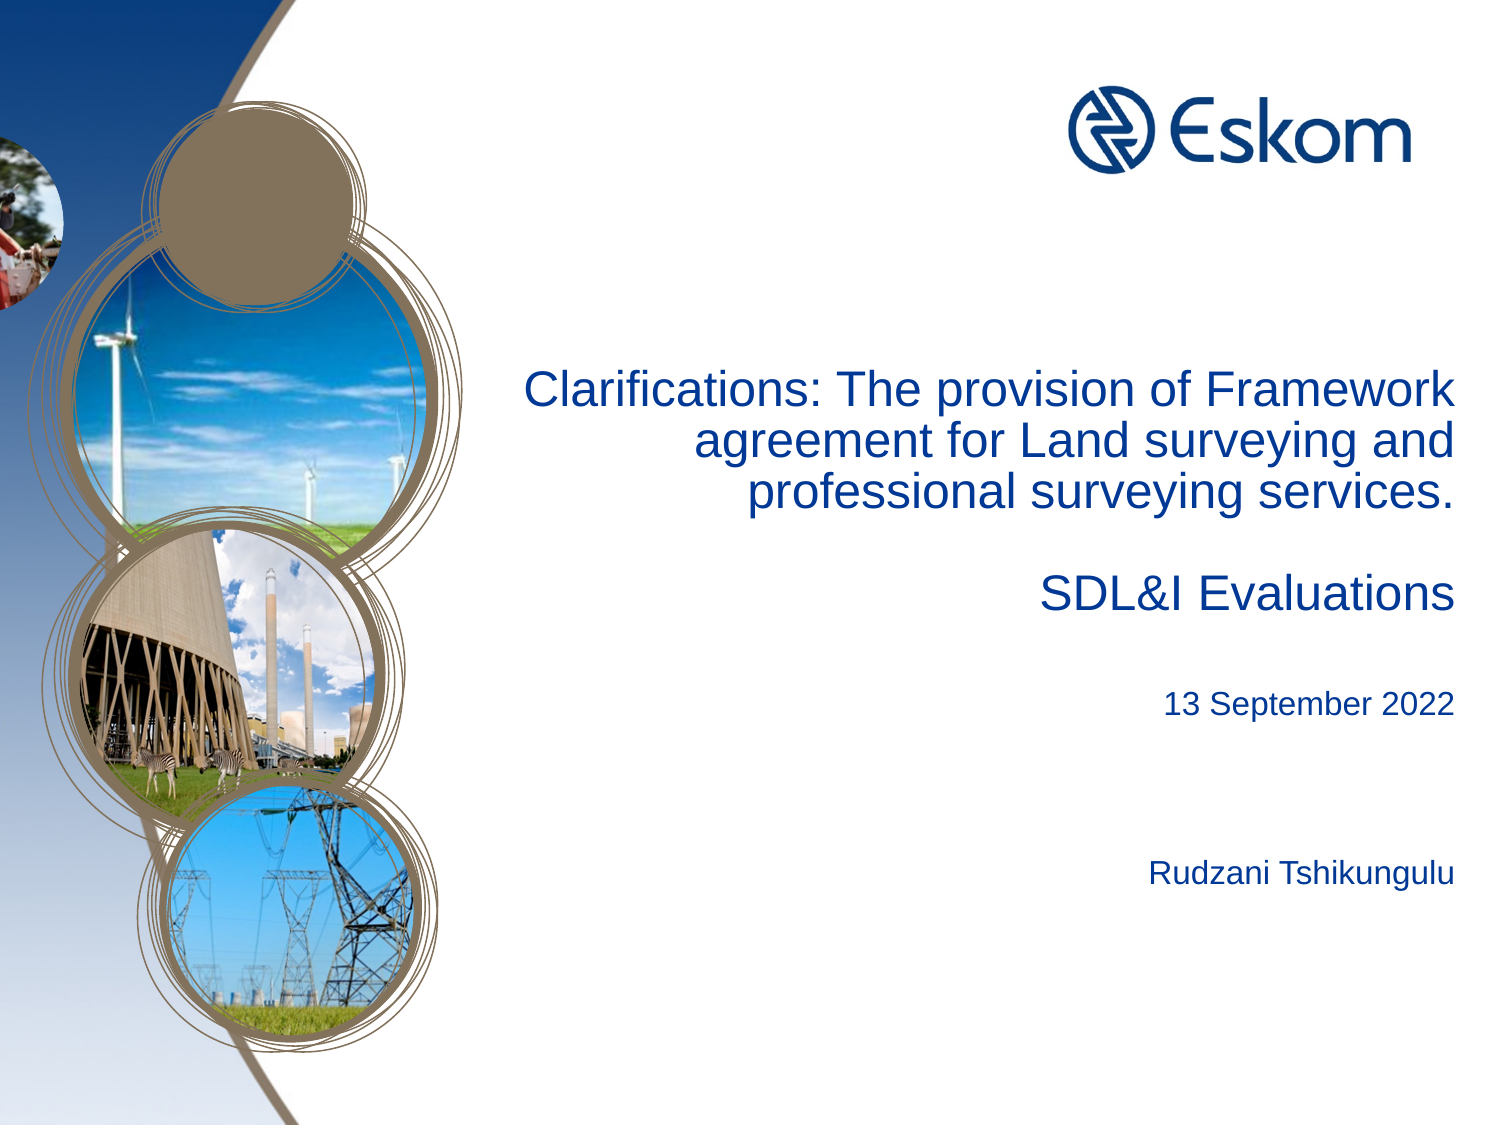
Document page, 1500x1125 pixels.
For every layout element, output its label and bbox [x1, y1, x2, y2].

text_box [27, 196, 462, 607]
text_box [41, 506, 406, 850]
text_box [0, 0, 1500, 1125]
text_box [137, 768, 438, 1053]
text_box [141, 101, 367, 313]
